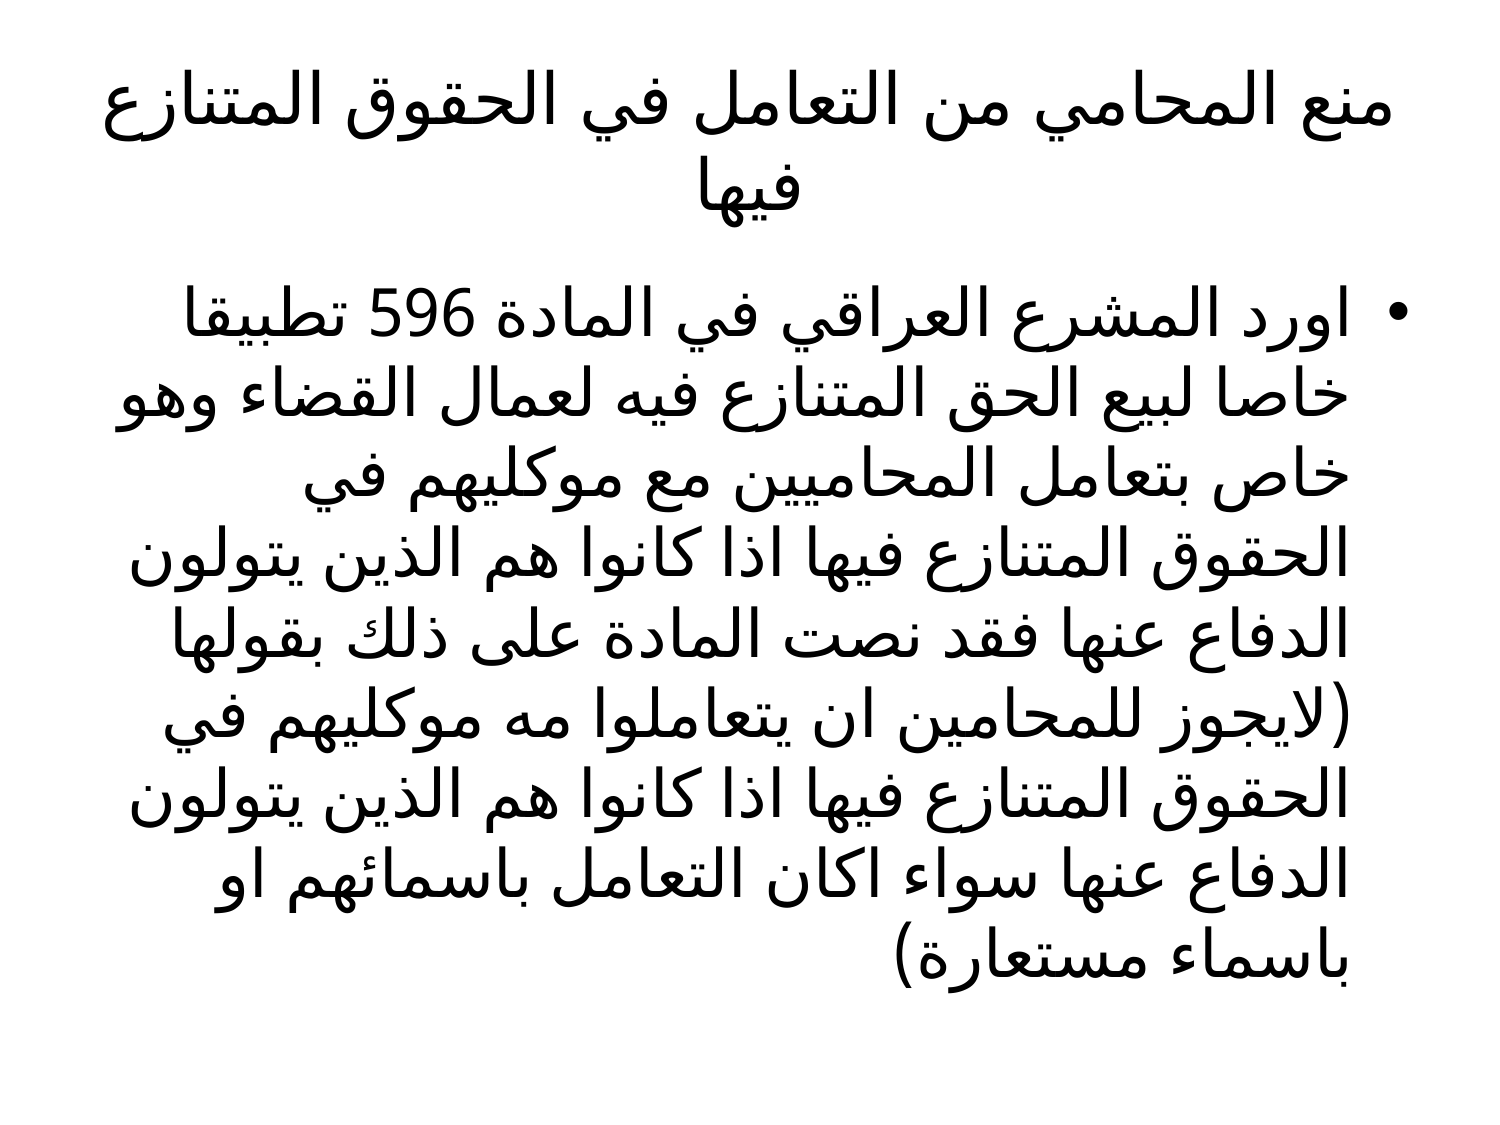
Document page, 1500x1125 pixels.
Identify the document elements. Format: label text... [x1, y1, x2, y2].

list اورد المشرع العراقي في المادة 596 تطبيقا خاصا لبيع الحق المتنازع فيه لعمال القضاء وهو خاص بتعامل المحاميين مع موكليهم في الحقوق المتنازع فيها اذا كانوا هم الذين يتولون الدفاع عنها فقد نصت المادة على ذلك بقولها (لايجوز للمحامين ان يتعاملوا مه موكليهم في الحقوق المتنازع فيها اذا كانوا هم الذين يتولون الدفاع عنها سواء اكان التعامل باسمائهم او باسماء مستعارة) [75, 262, 1425, 1005]
title منع المحامي من التعامل في الحقوق المتنازع فيها [75, 45, 1425, 233]
